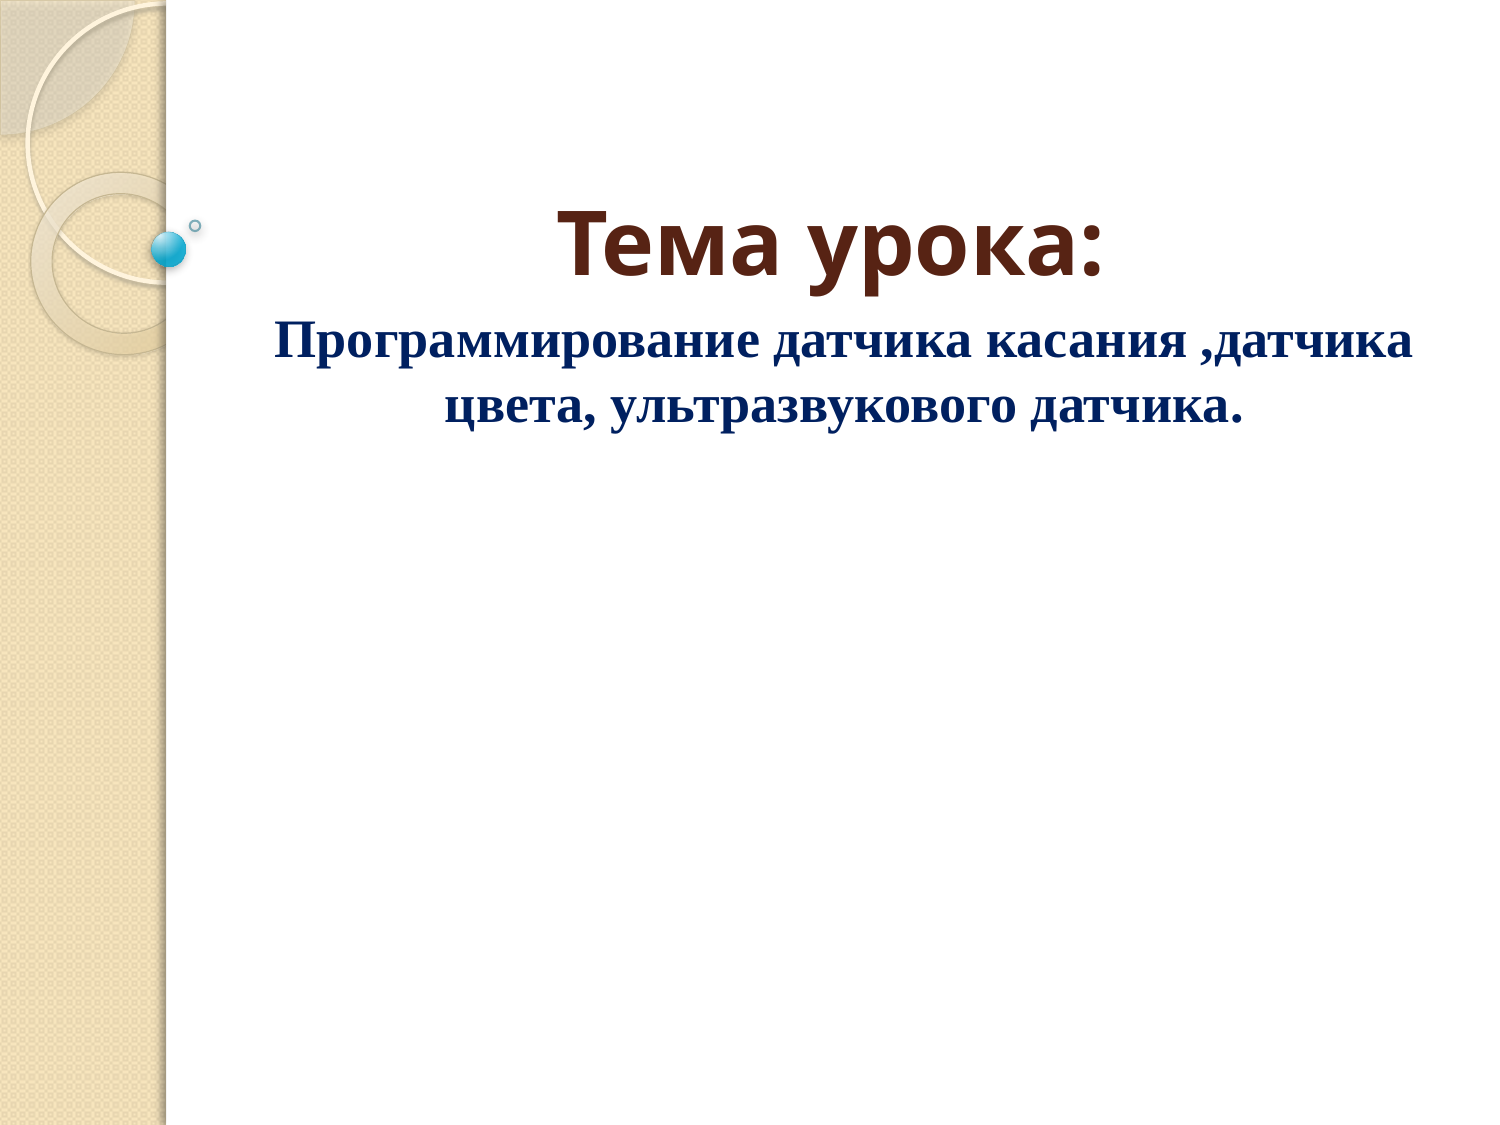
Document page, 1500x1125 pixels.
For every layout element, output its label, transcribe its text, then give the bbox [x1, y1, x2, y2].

title Тема урока: [234, 59, 1450, 301]
subtitle Программирование датчика касания ,датчика цвета, ультразвукового датчика. [234, 303, 1450, 591]
